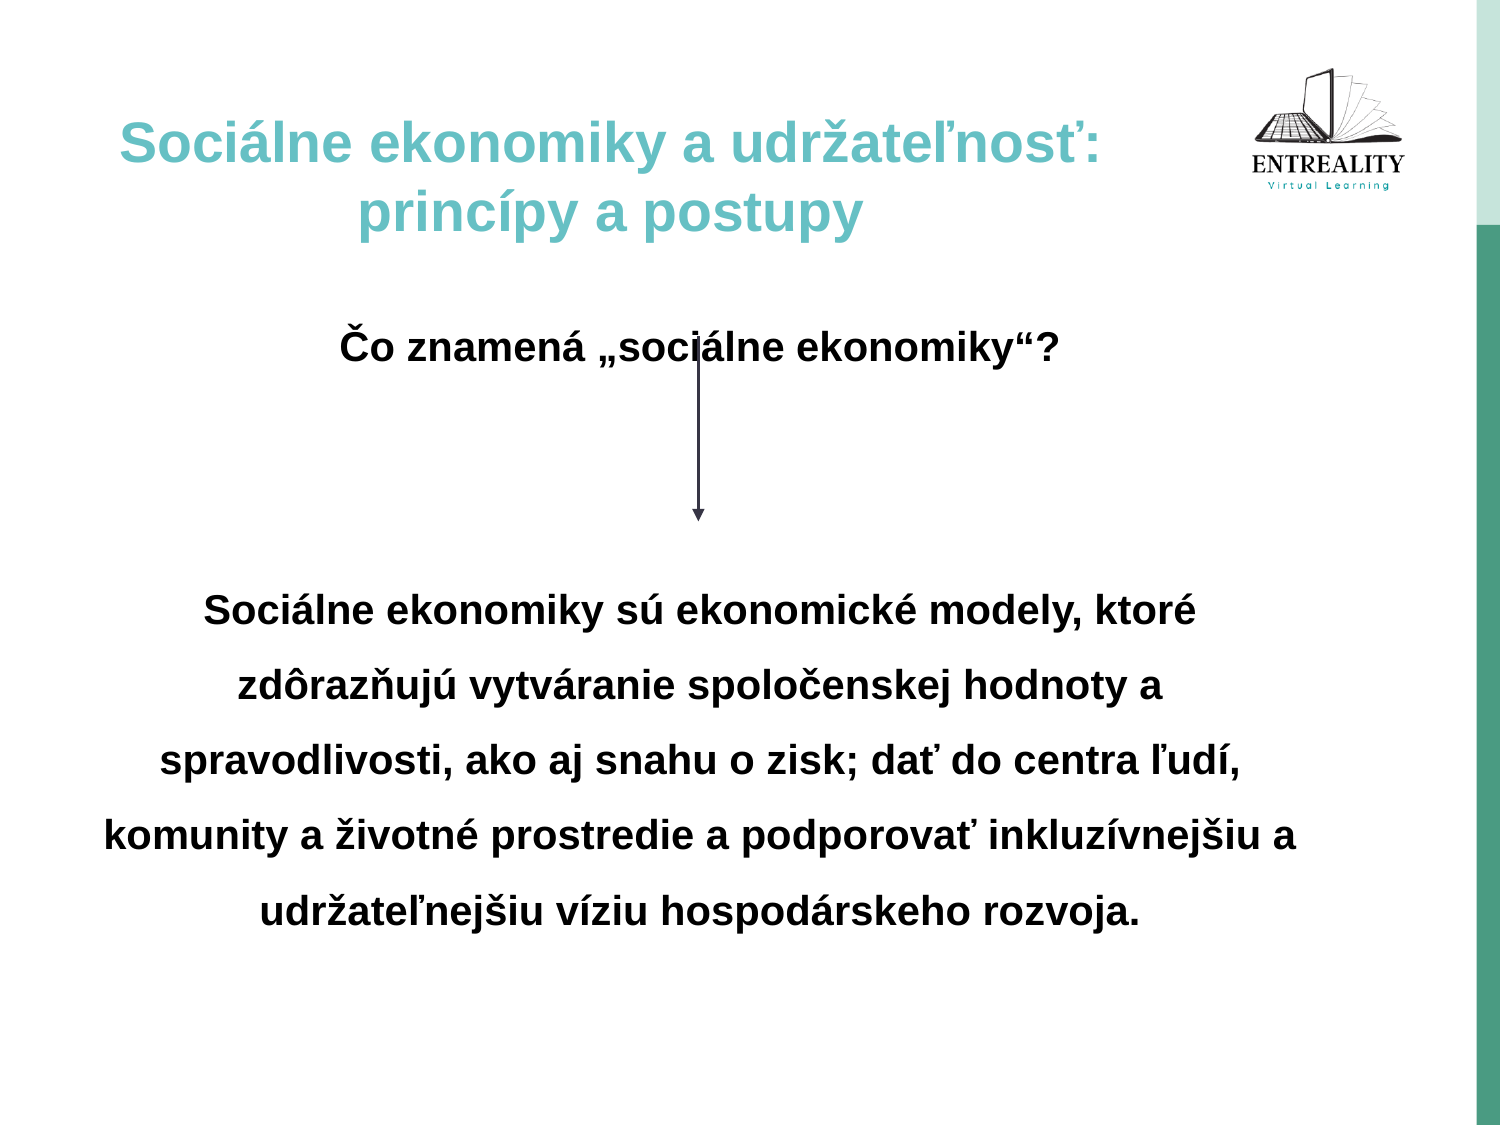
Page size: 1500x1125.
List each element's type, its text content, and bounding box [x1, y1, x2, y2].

title Sociálne ekonomiky a udržateľnosť: princípy a postupy [75, 25, 1148, 250]
picture [1198, 0, 1458, 259]
list Čo znamená „sociálne ekonomiky“? Sociálne ekonomiky sú ekonomické modely, ktoré zdôrazňujú vytváranie spoločenskej hodnoty a spravodlivosti, ako aj snahu o zisk; dať do centra ľudí, komunity a životné prostredie a podporovať inkluzívnejšiu a udržateľnejšiu víziu hospodárskeho rozvoja. [75, 287, 1325, 1005]
